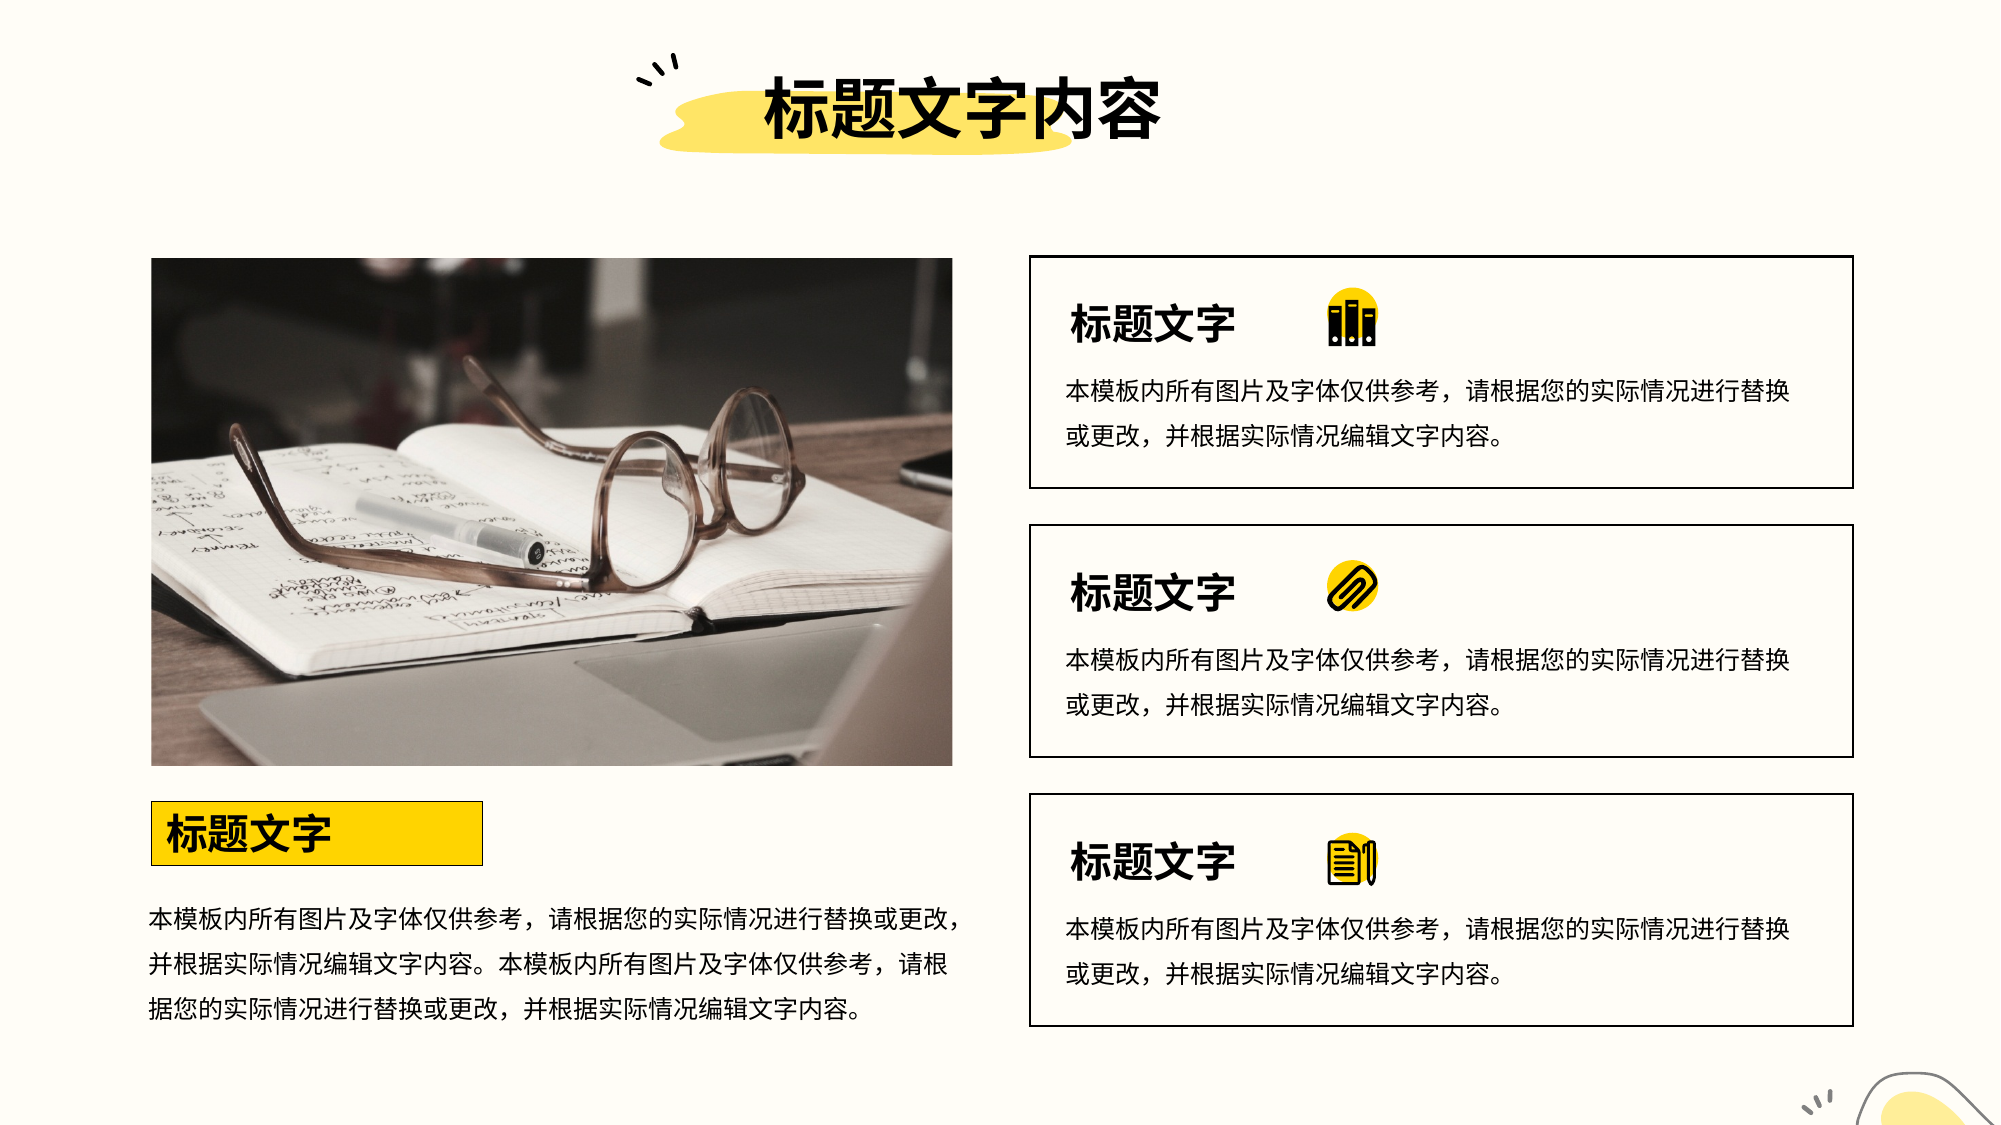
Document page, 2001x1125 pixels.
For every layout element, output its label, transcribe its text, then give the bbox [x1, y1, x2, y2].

text_box 标题文字内容 [650, 67, 1277, 148]
text_box [1029, 255, 1854, 489]
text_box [1327, 840, 1376, 887]
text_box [641, 54, 678, 83]
text_box 本模板内所有图片及字体仅供参考，请根据您的实际情况进行替换或更改，并根据实际情况编辑文字内容。本模板内所有图片及字体仅供参考，请根据您的实际情况进行替换或更改，并根据实际情况编辑文字内容。 [138, 883, 983, 1029]
text_box [1029, 793, 1854, 1027]
text_box 标题文字 [151, 801, 483, 866]
picture [151, 258, 953, 766]
text_box [1029, 524, 1854, 758]
text_box [665, 148, 1062, 155]
text_box [1327, 564, 1378, 612]
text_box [1328, 299, 1376, 347]
